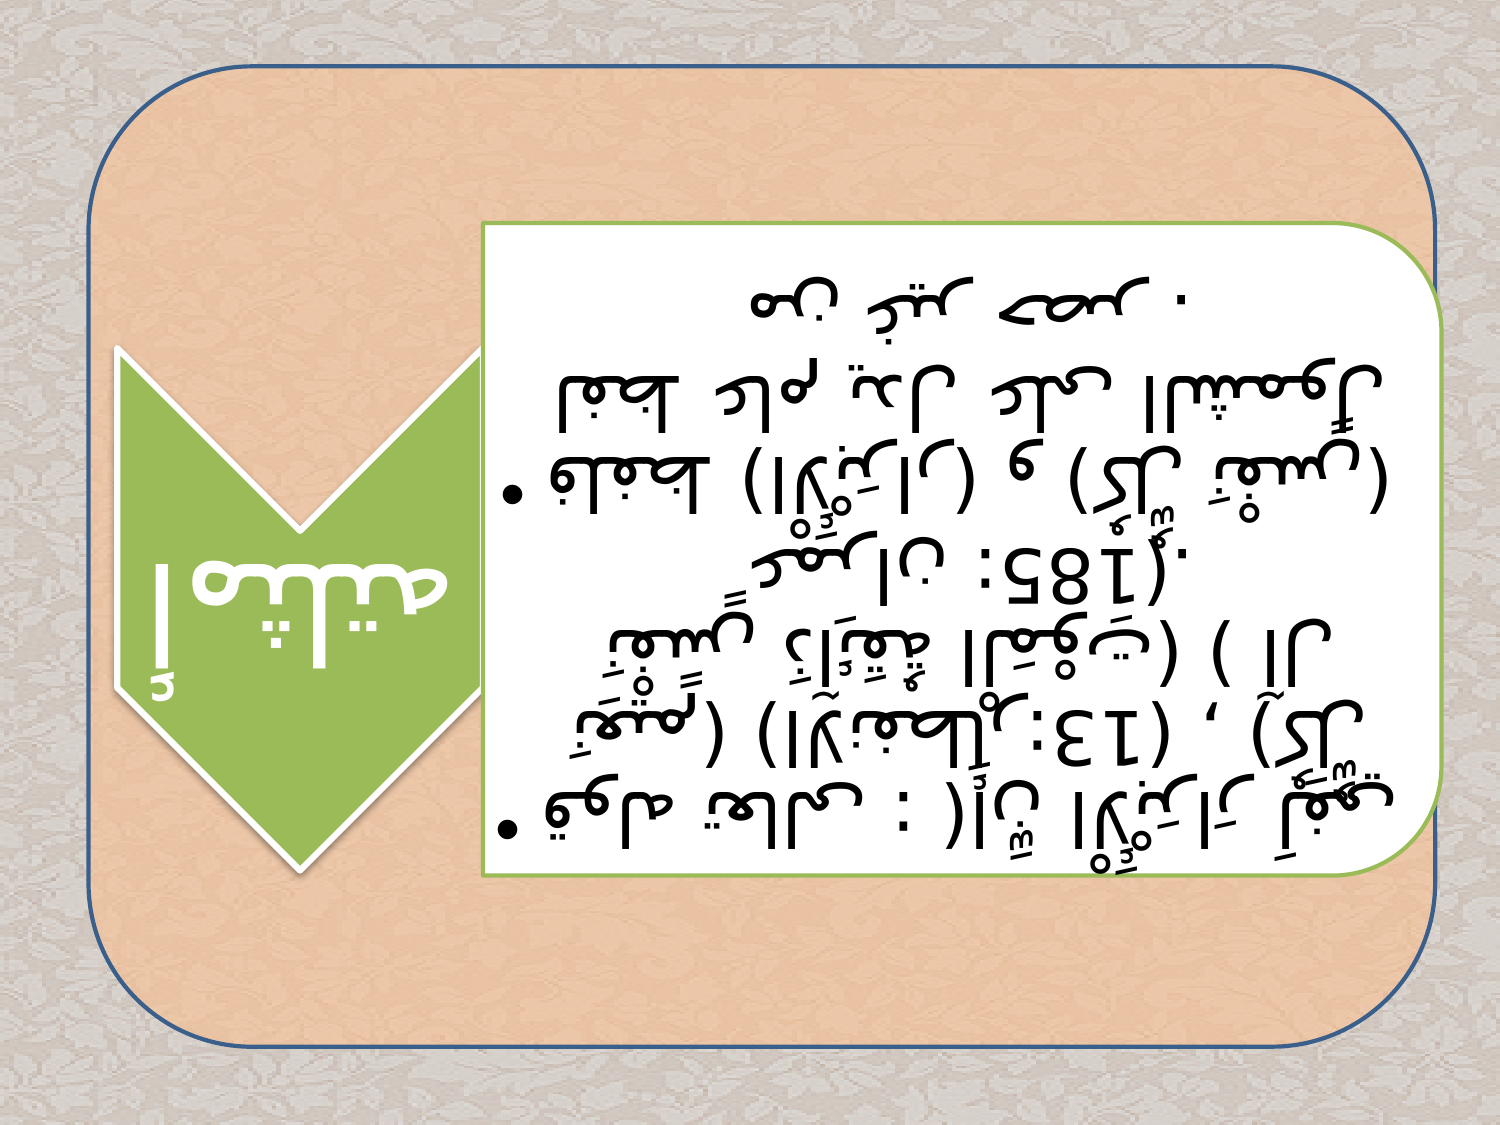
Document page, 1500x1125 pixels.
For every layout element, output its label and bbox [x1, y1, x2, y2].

text_box [116, 222, 1442, 903]
text_box [86, 64, 1437, 1049]
